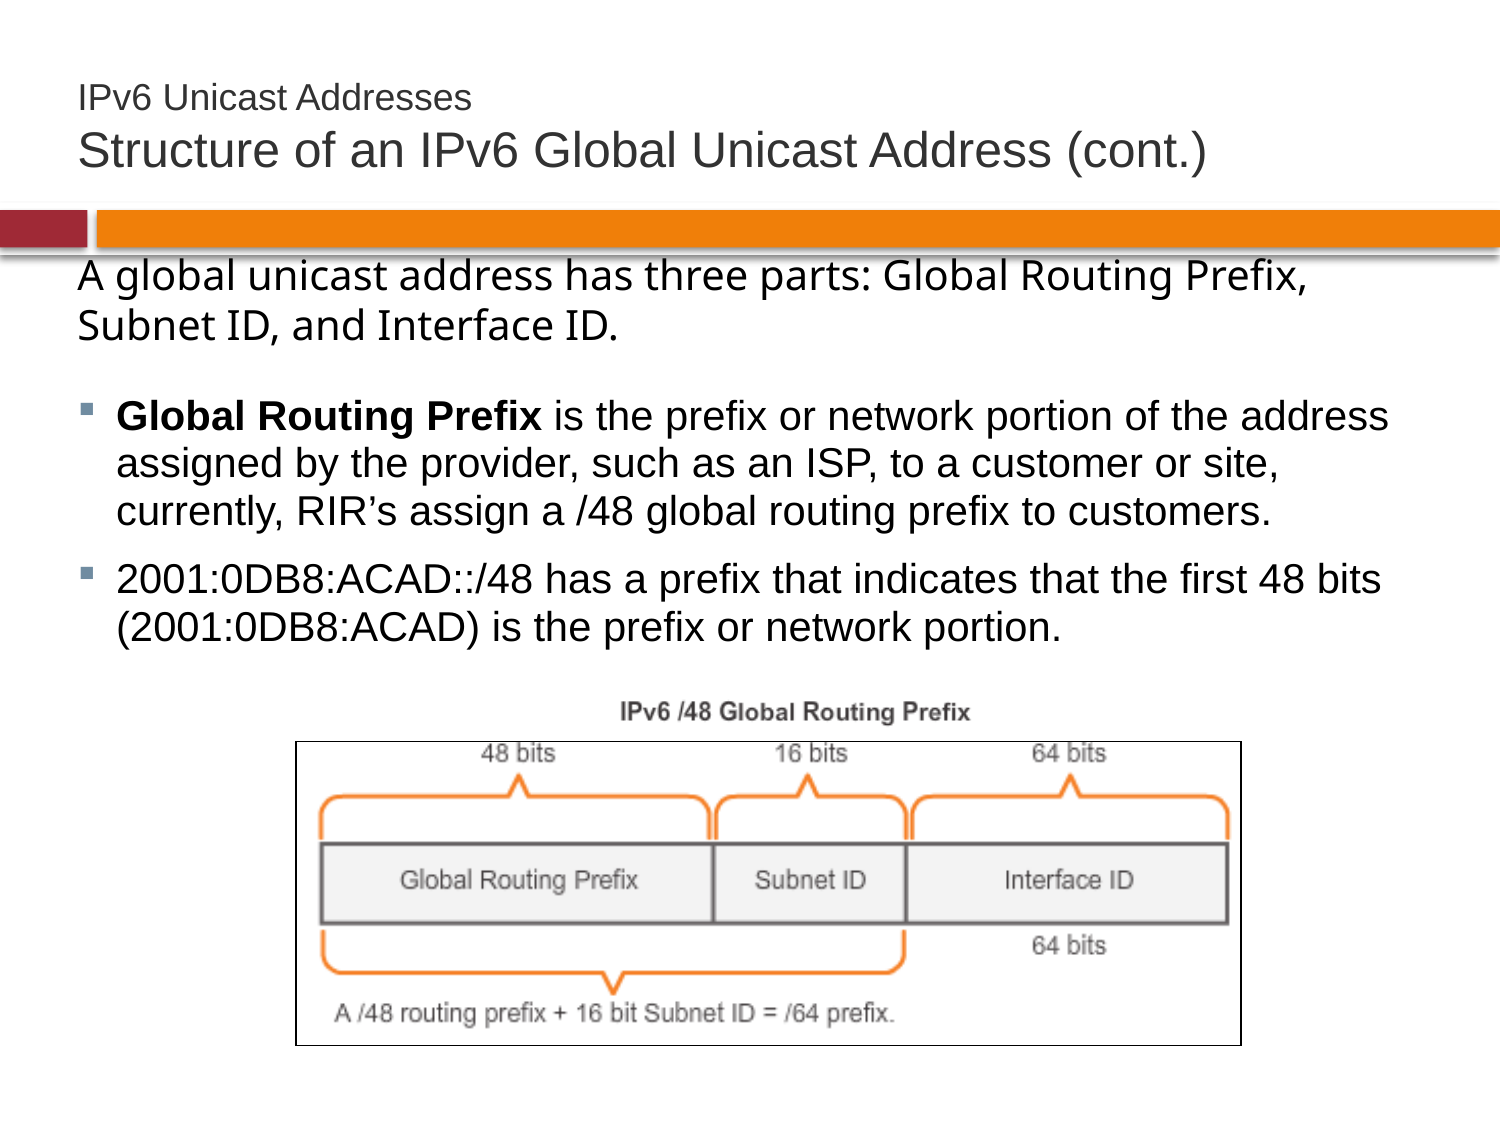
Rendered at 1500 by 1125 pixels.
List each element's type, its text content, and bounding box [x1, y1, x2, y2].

title IPv6 Unicast Addresses Structure of an IPv6 Global Unicast Address (cont.) [62, 56, 1500, 194]
text_box Global Routing Prefix is the prefix or network portion of the address assigned by the provider, such as an ISP, to a customer or site, currently, RIR’s assign a /48 global routing prefix to customers. 2001:0DB8:ACAD::/48 has a prefix that indicates that the first 48 bits (2001:0DB8:ACAD) is the prefix or network portion. [62, 384, 1438, 658]
picture [296, 742, 1241, 1045]
picture [601, 692, 979, 732]
list A global unicast address has three parts: Global Routing Prefix, Subnet ID, and Interface ID. [62, 241, 1418, 384]
